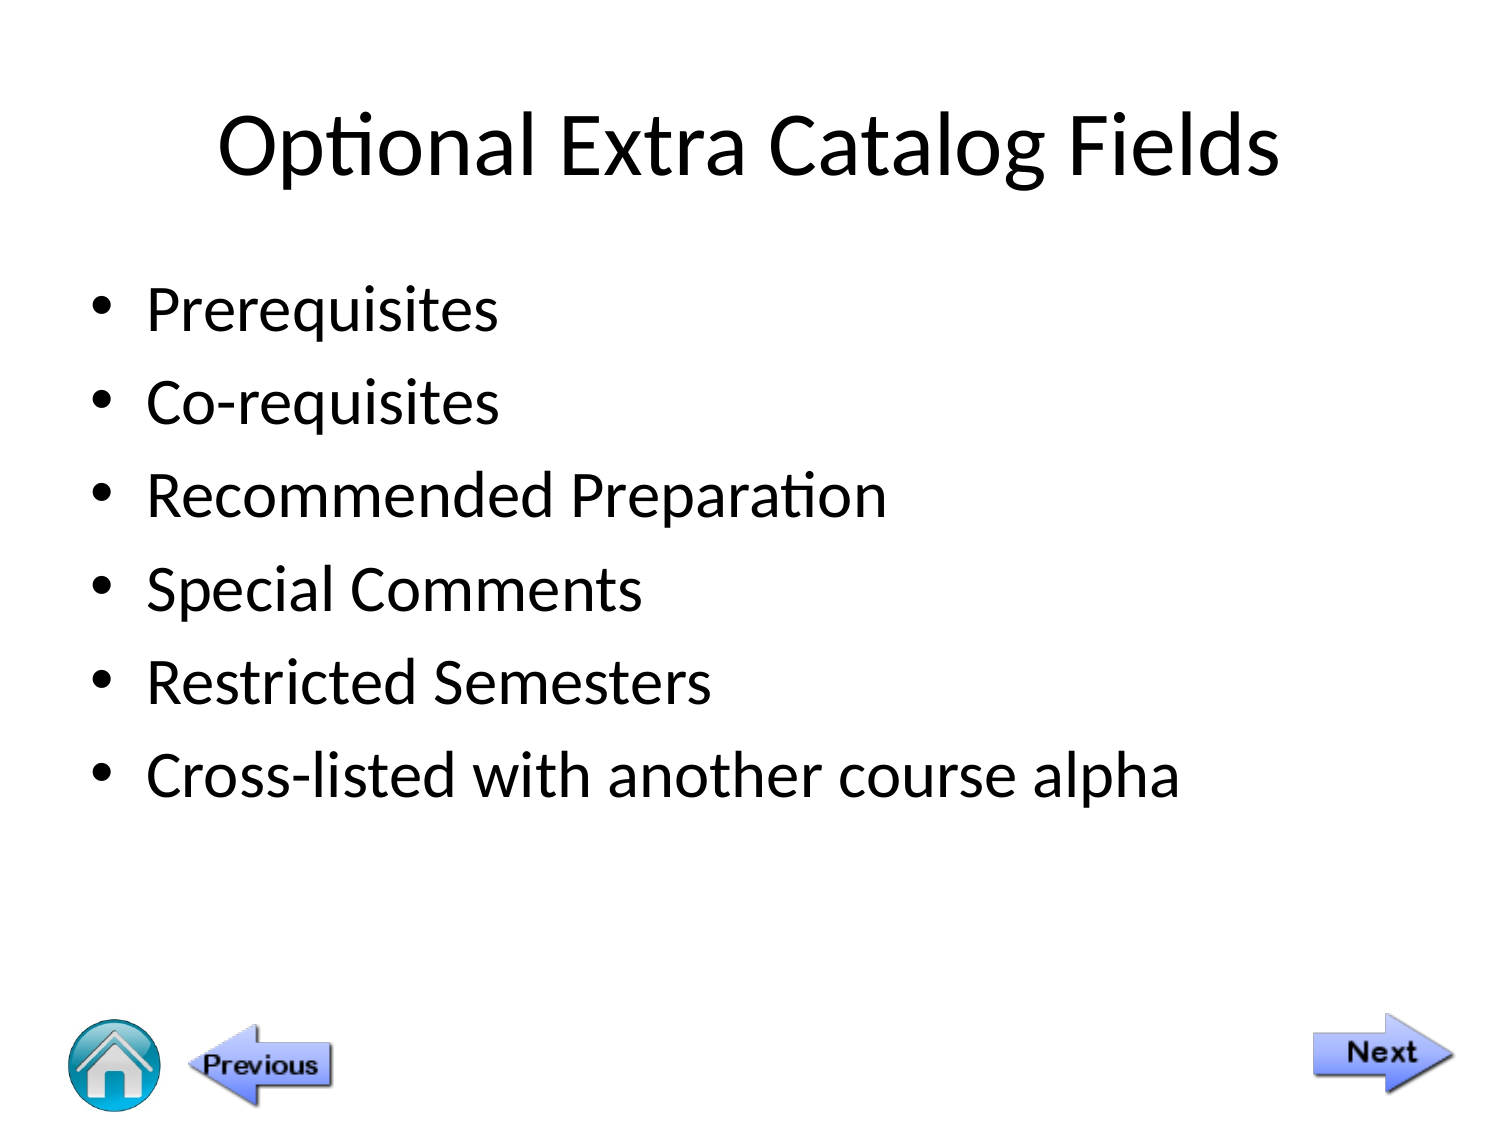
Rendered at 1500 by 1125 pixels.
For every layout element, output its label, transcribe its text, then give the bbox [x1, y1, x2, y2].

picture [187, 1023, 338, 1113]
picture [1312, 1012, 1460, 1100]
picture [62, 1012, 166, 1116]
title Optional Extra Catalog Fields [75, 45, 1425, 233]
list Prerequisites Co-requisites Recommended Preparation Special Comments Restricted Semesters Cross-listed with another course alpha [75, 257, 1425, 1000]
